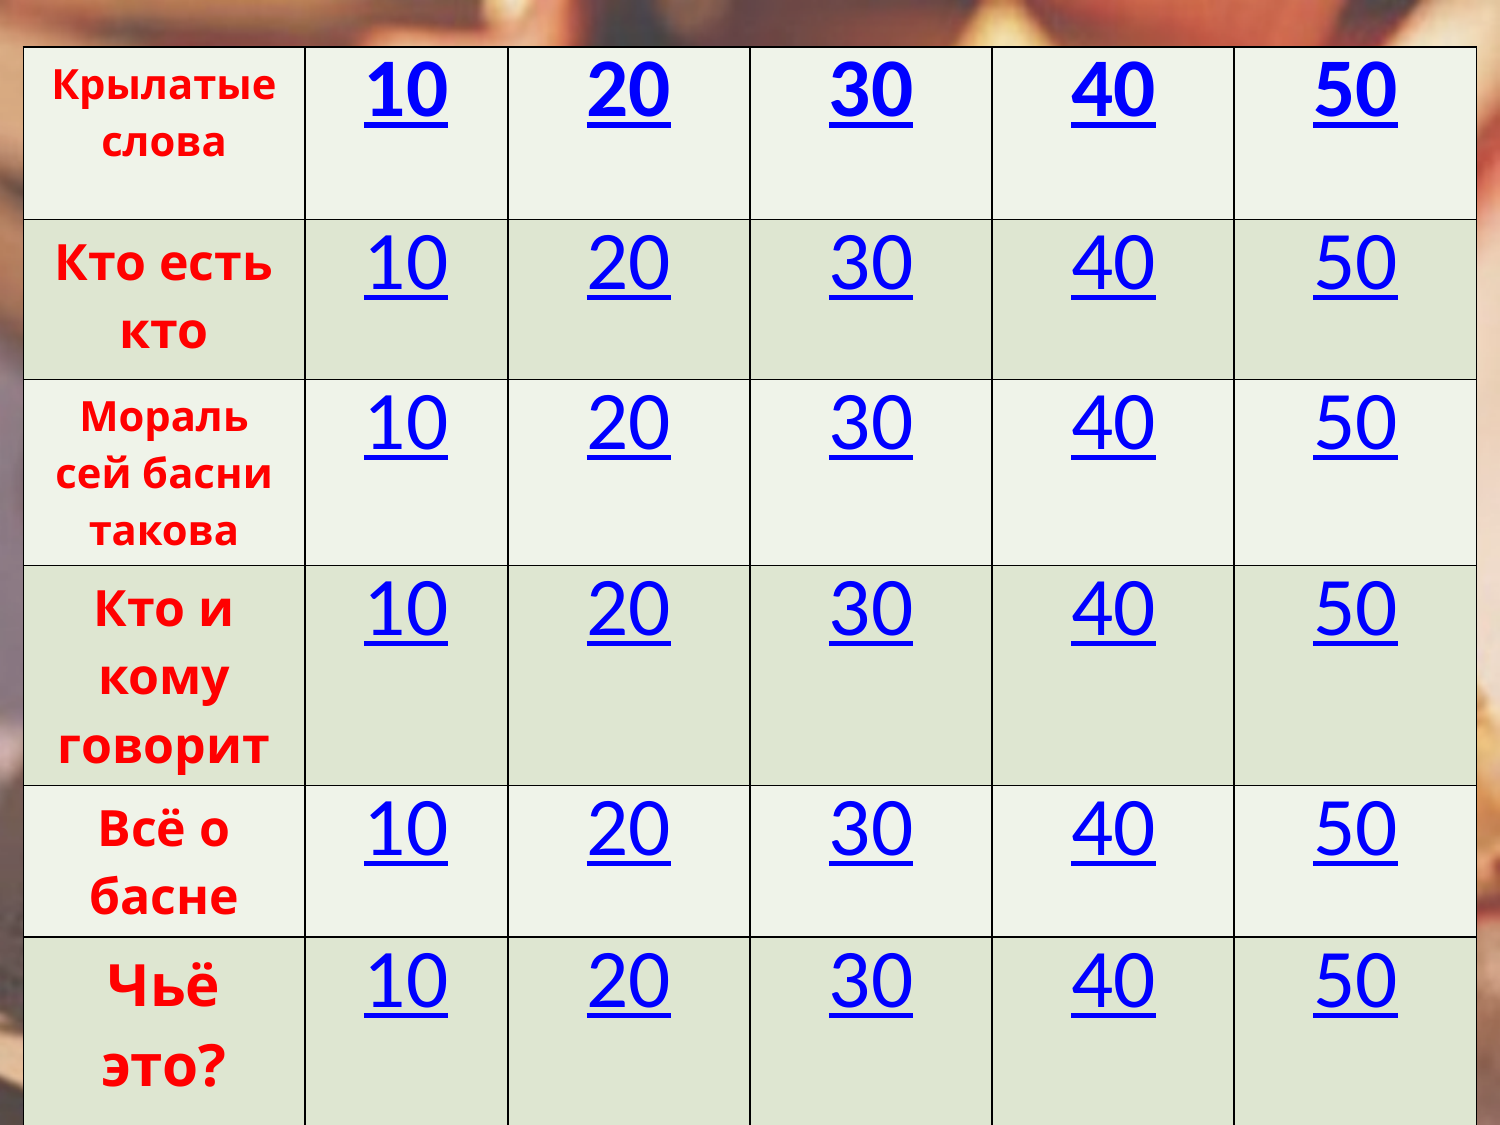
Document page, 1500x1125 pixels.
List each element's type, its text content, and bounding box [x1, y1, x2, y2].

table_cell 30 [751, 566, 991, 785]
table_header Крылатые слова [24, 48, 304, 219]
table_cell Чьё это? [24, 938, 304, 1125]
table_cell 10 [306, 220, 507, 379]
table_cell 40 [993, 938, 1233, 1125]
table_cell 20 [509, 380, 749, 565]
table_header 30 [751, 48, 991, 219]
table_cell 20 [509, 566, 749, 785]
table_cell 40 [993, 786, 1233, 936]
table_cell 30 [751, 938, 991, 1125]
table_cell Мораль сей басни такова [24, 380, 304, 565]
table_header 10 [306, 48, 507, 219]
table_cell 50 [1235, 566, 1476, 785]
table_cell 10 [306, 938, 507, 1125]
table_cell Кто есть кто [24, 220, 304, 379]
table_cell 40 [993, 566, 1233, 785]
table_cell 50 [1235, 380, 1476, 565]
table_header 40 [993, 48, 1233, 219]
table_cell 50 [1235, 220, 1476, 379]
table_cell 10 [306, 566, 507, 785]
table_header 50 [1235, 48, 1476, 219]
text_box «Кукушка и Петух» [0, 0, 1500, 1125]
table_cell 20 [509, 786, 749, 936]
table_cell 10 [306, 786, 507, 936]
table_cell 50 [1235, 786, 1476, 936]
table_cell 20 [509, 938, 749, 1125]
table_cell 30 [751, 220, 991, 379]
table_cell Кто и кому говорит [24, 566, 304, 785]
table_cell 30 [751, 786, 991, 936]
table_cell 50 [1235, 938, 1476, 1125]
table_cell 40 [993, 380, 1233, 565]
table_cell 40 [993, 220, 1233, 379]
table_header 20 [509, 48, 749, 219]
table_cell 30 [751, 380, 991, 565]
table_cell Всё о басне [24, 786, 304, 936]
table_cell 20 [509, 220, 749, 379]
table_cell 10 [306, 380, 507, 565]
